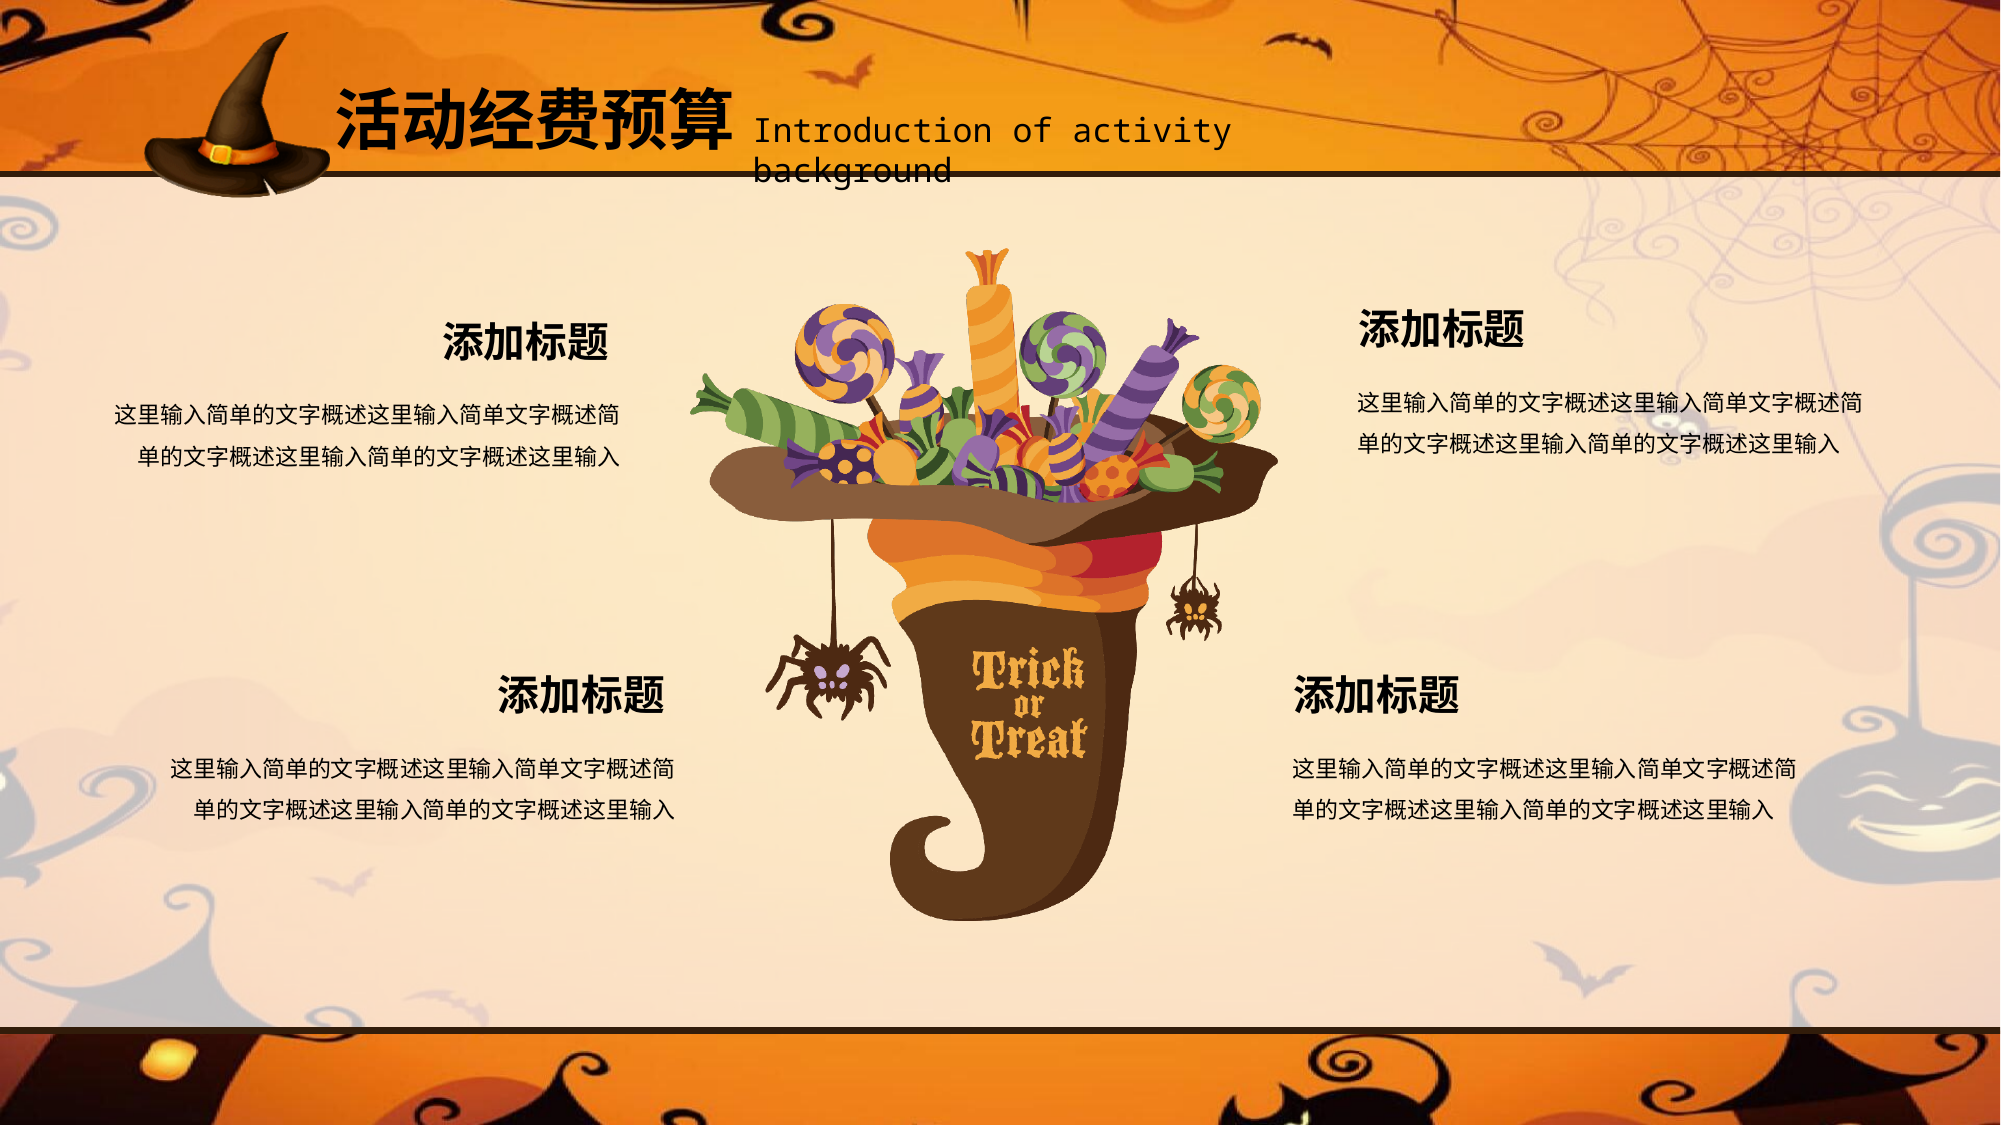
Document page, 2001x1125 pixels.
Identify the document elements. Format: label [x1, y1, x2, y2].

picture [877, 166, 887, 171]
picture [758, 166, 767, 171]
picture [690, 248, 1278, 921]
text_box [1343, 295, 1891, 467]
picture [918, 166, 926, 171]
picture [937, 166, 946, 171]
picture [837, 166, 846, 171]
text_box [143, 660, 691, 827]
text_box [87, 307, 636, 474]
text_box [1277, 660, 1826, 832]
picture [0, 0, 2001, 198]
picture [0, 1034, 2001, 1125]
